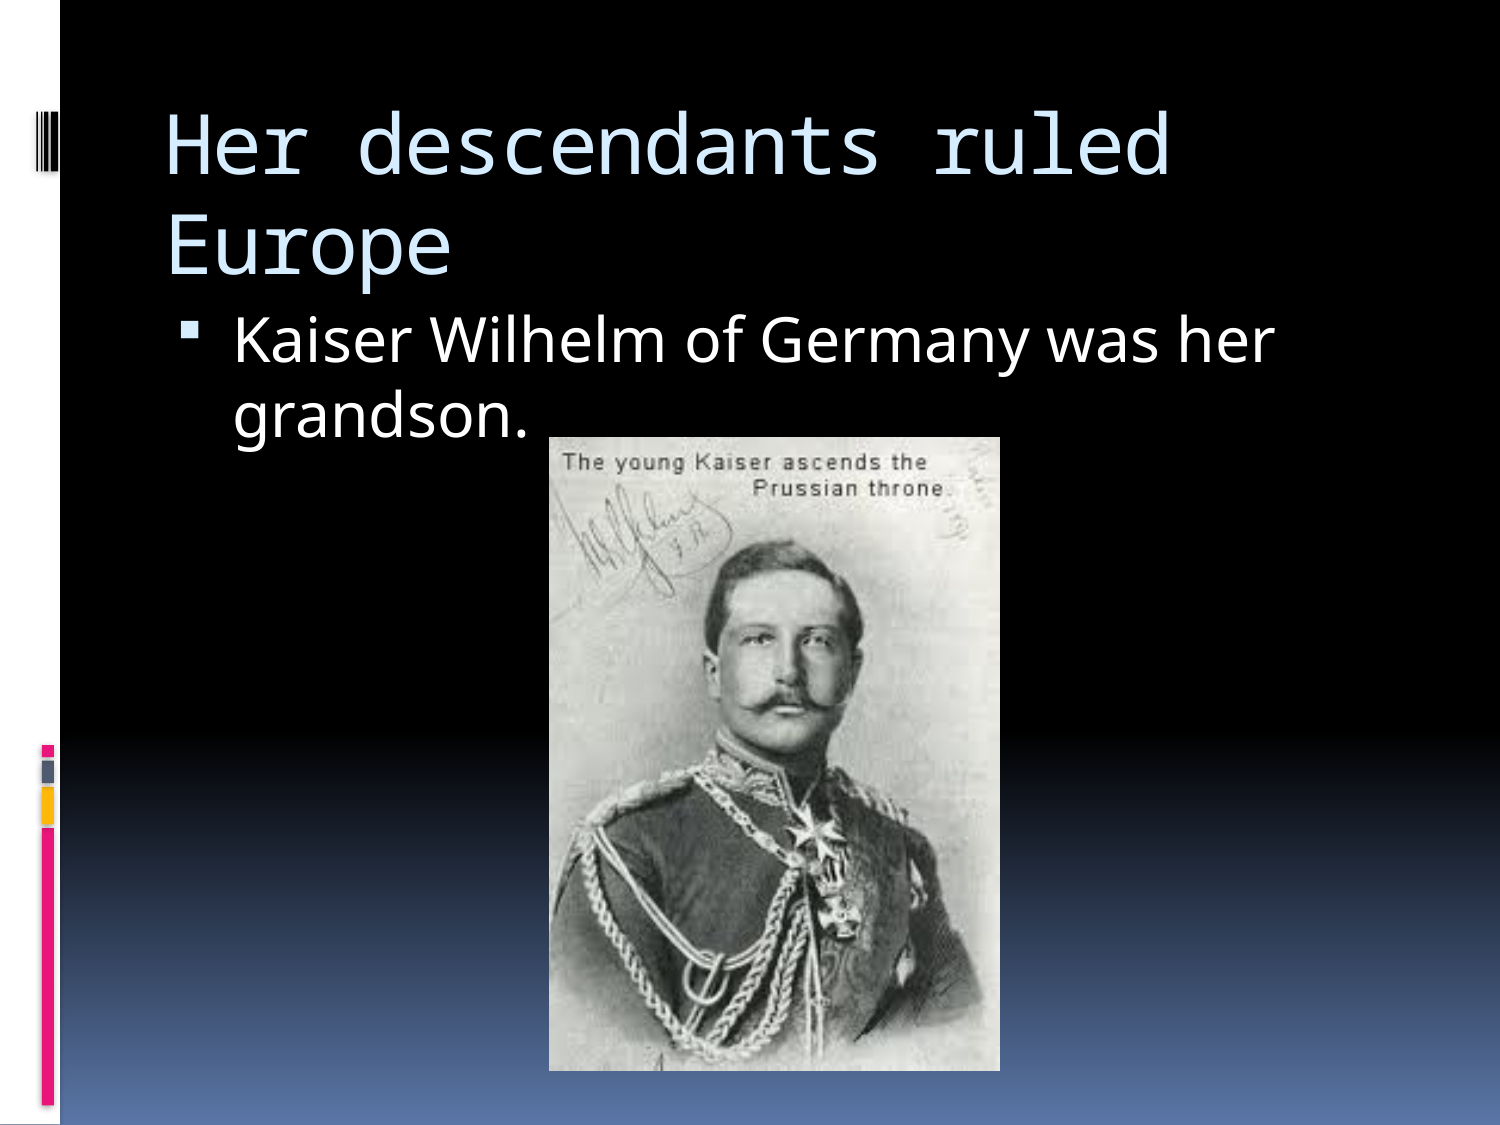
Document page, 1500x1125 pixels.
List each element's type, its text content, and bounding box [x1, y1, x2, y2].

title Her descendants ruled Europe [150, 83, 1425, 234]
list Kaiser Wilhelm of Germany was her grandson. [150, 292, 1425, 1043]
picture [549, 437, 1001, 1071]
